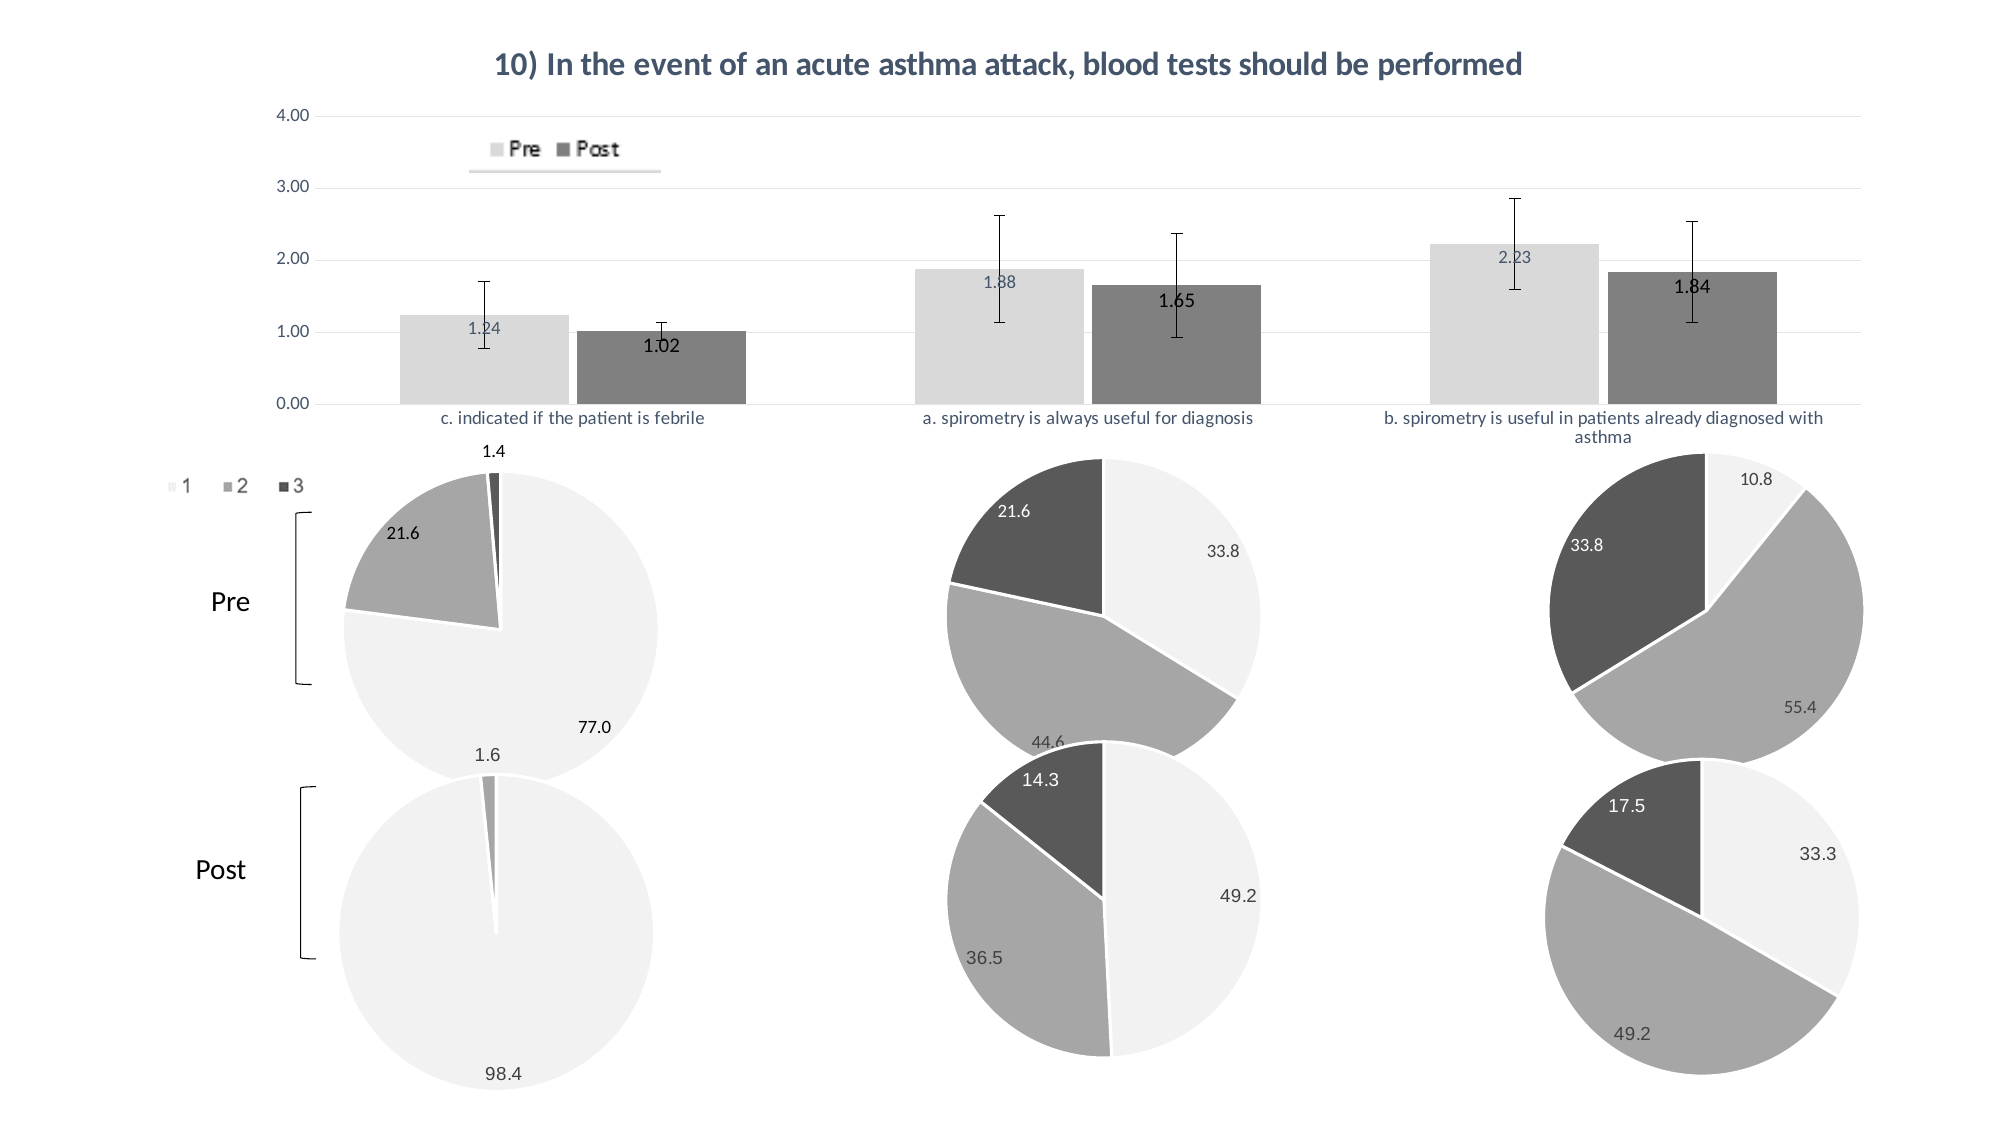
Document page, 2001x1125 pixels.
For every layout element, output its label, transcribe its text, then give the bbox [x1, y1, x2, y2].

text_box [295, 511, 312, 686]
picture [468, 132, 661, 173]
text_box [300, 786, 317, 960]
text_box Post [180, 842, 262, 893]
picture [145, 458, 354, 509]
chart [156, 22, 1872, 1125]
text_box Pre [196, 575, 266, 626]
